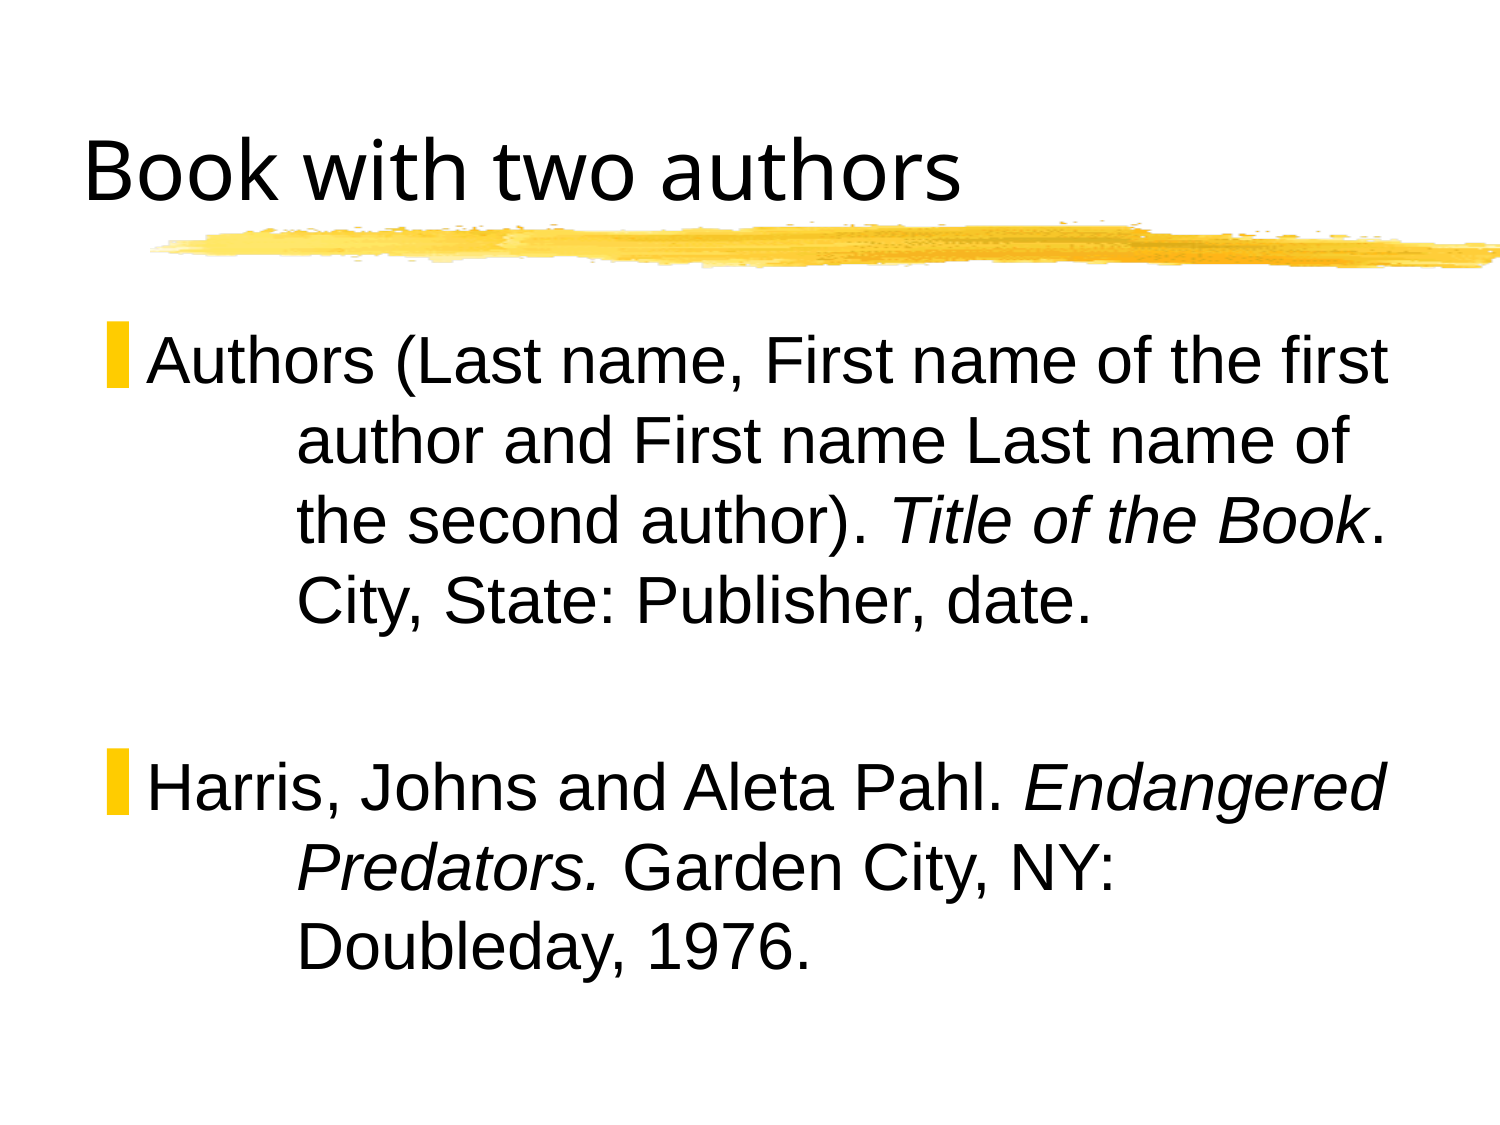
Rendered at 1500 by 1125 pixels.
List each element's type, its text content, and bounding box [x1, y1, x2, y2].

list Authors (Last name, First name of the first author and First name Last name of the second author). Title of the Book. City, State: Publisher, date. Harris, Johns and Aleta Pahl. Endangered Predators. Garden City, NY: Doubleday, 1976. [74, 309, 1417, 994]
title Book with two authors [66, 37, 1342, 226]
picture [150, 215, 1500, 279]
